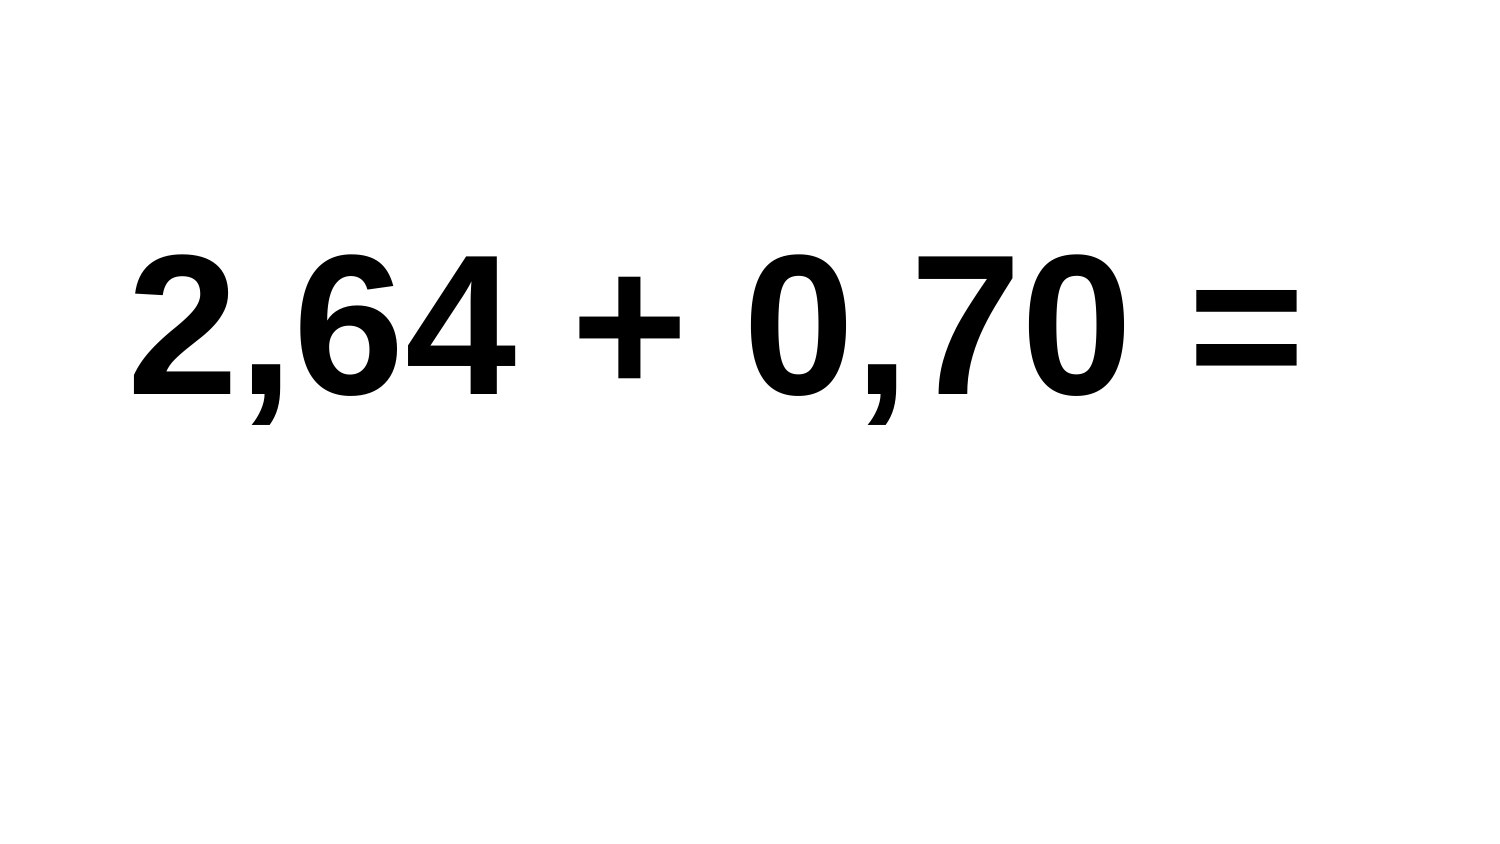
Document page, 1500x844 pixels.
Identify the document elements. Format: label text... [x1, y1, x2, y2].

text_box 2,64 + 0,70 = [112, 259, 1388, 450]
